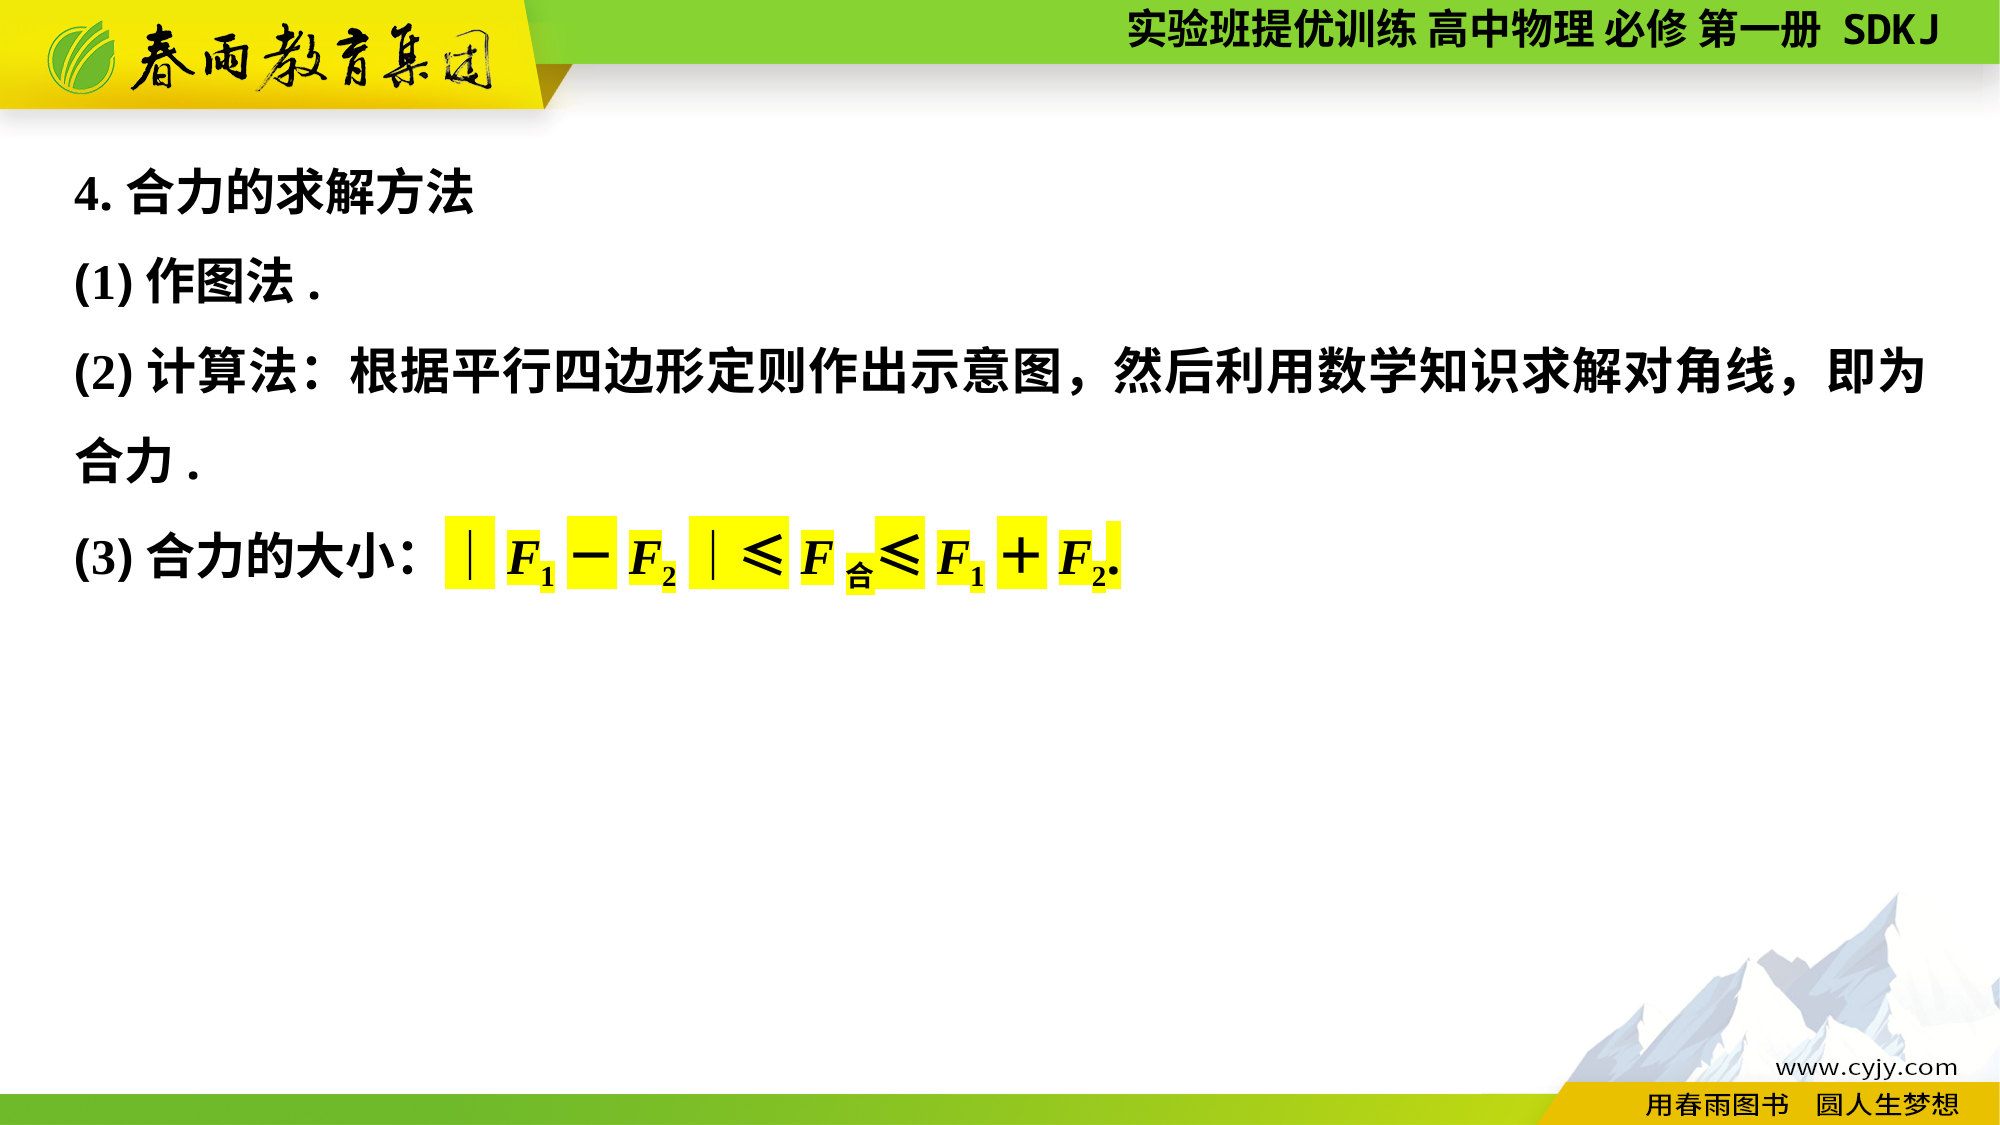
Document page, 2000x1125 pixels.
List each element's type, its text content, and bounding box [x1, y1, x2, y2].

picture [0, 0, 2000, 1125]
list 4.合力的求解方法 (1)作图法. (2)计算法：根据平行四边形定则作出示意图，然后利用数学知识求解对角线，即为合力. (3)合力的大小：｜F1－F2｜≤F合≤F1＋F2. [59, 122, 1944, 581]
